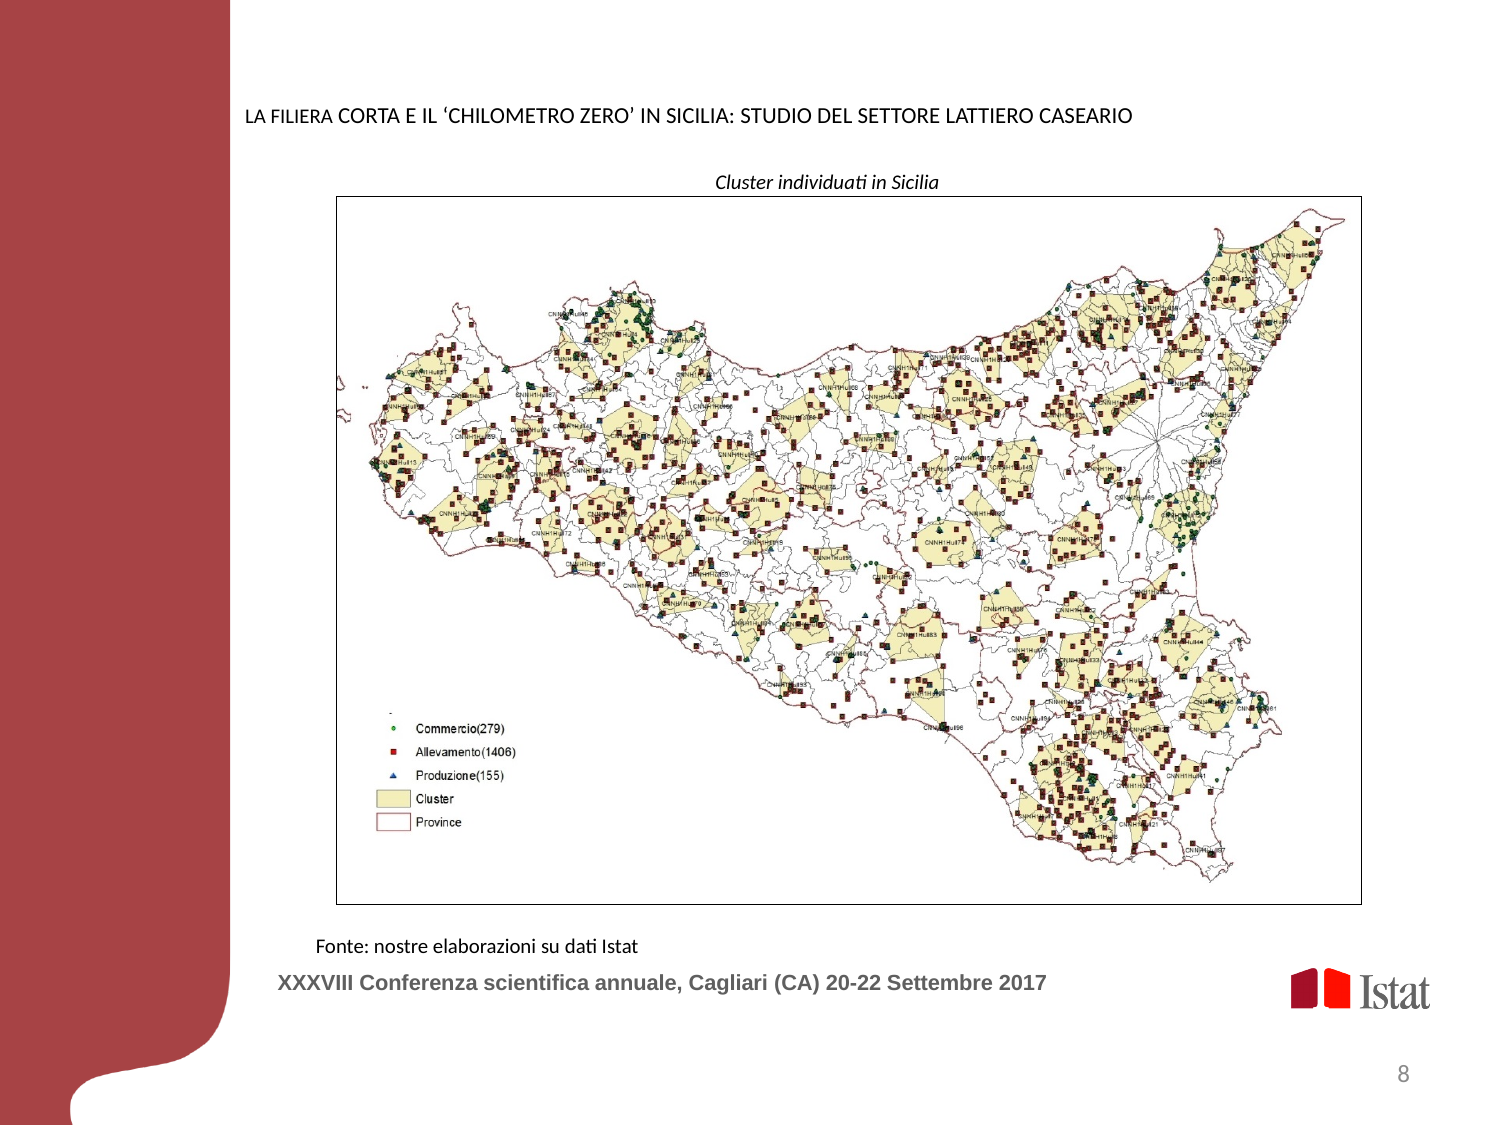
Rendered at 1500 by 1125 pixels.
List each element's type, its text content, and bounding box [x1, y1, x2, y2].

title LA FILIERA CORTA E IL ‘CHILOMETRO ZERO’ IN SICILIA: STUDIO DEL SETTORE LATTIERO CASEARIO [235, 45, 1317, 160]
picture [1290, 968, 1430, 1009]
text_box XXXVIII Conferenza scientifica annuale, Cagliari (CA) 20-22 Settembre 2017 [277, 968, 1058, 995]
slide_number 8 [1074, 1042, 1425, 1103]
list Cluster individuati in Sicilia [235, 160, 1425, 904]
text_box Fonte: nostre elaborazioni su dati Istat [301, 925, 691, 965]
picture [336, 196, 1362, 906]
picture [0, 0, 231, 1125]
